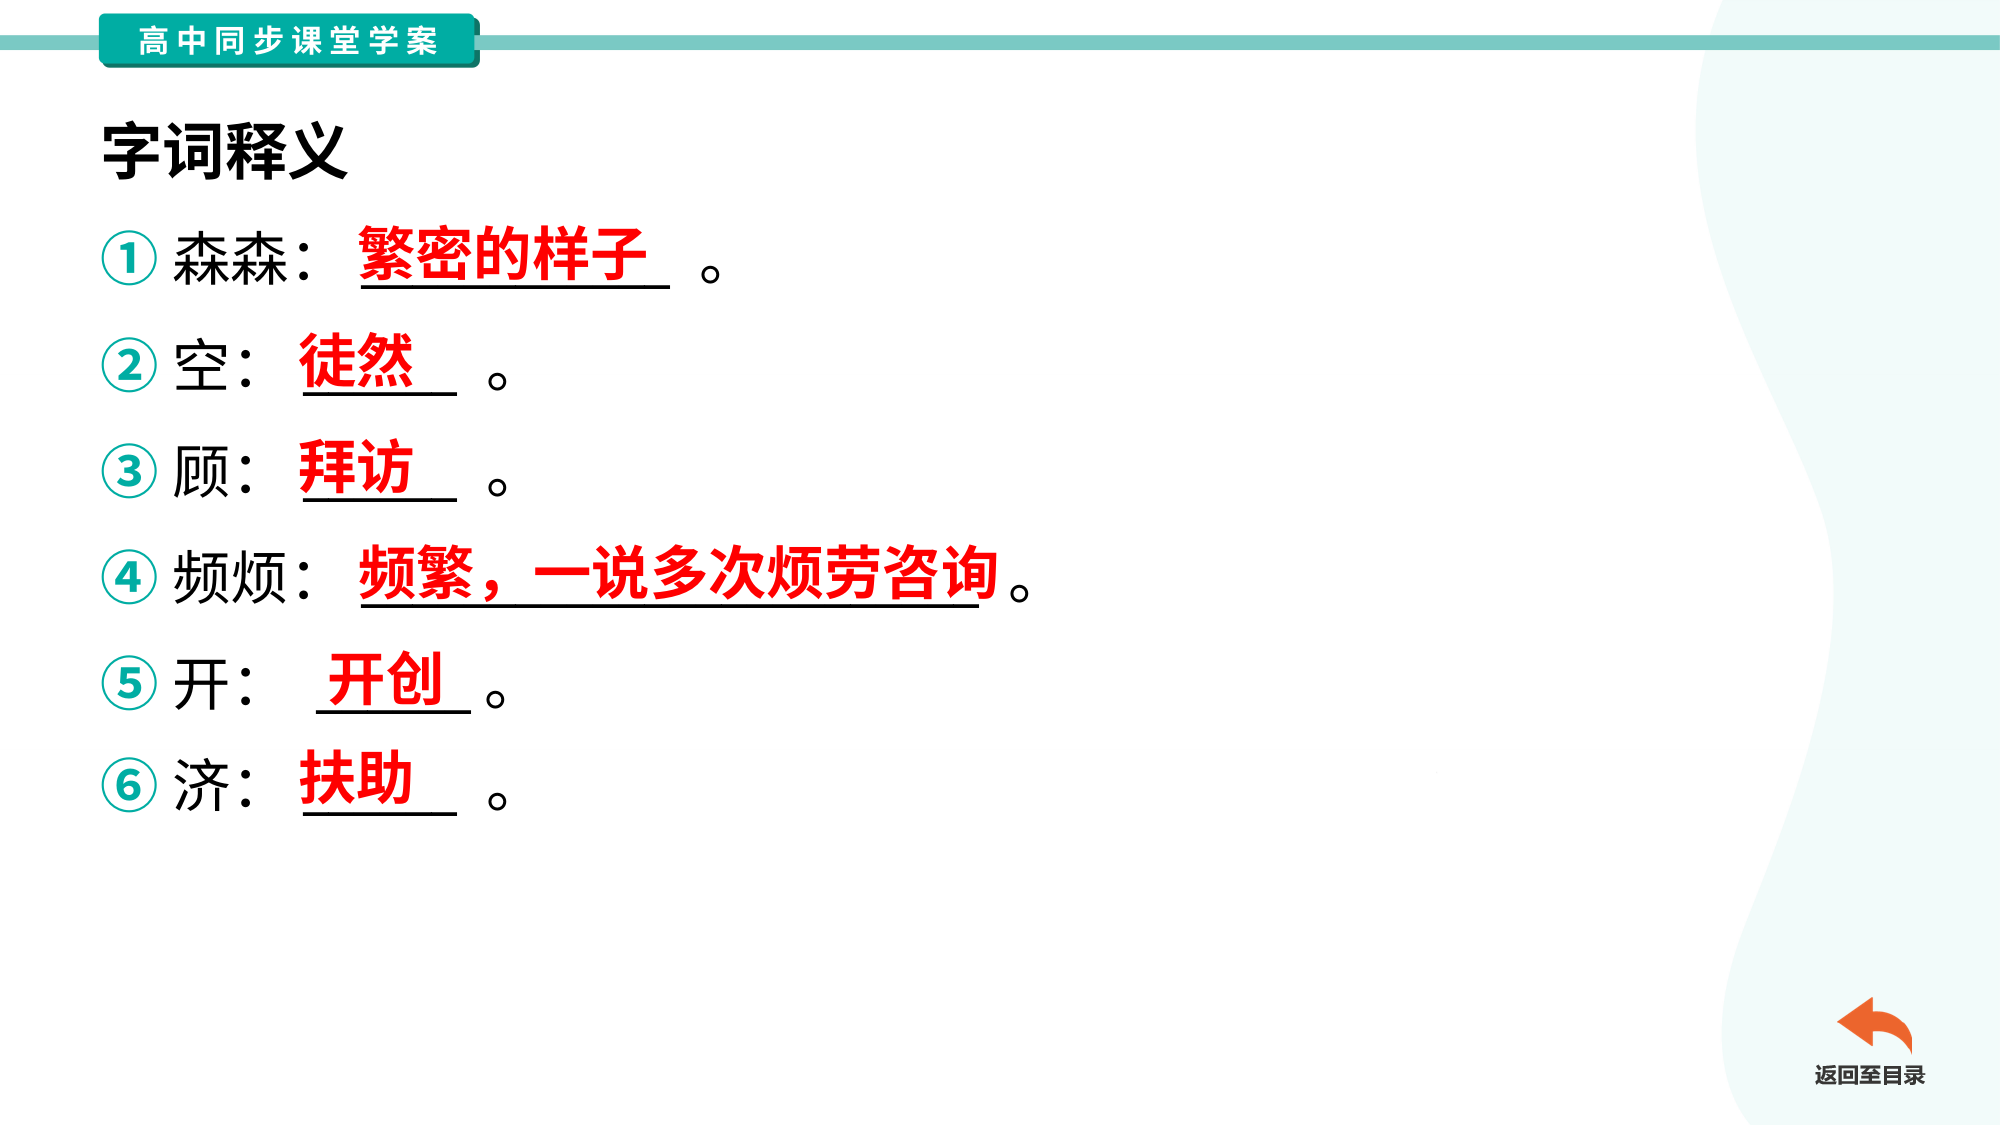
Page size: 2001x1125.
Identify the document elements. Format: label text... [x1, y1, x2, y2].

text_box 拜访 [277, 393, 437, 488]
text_box ①森森：____________ 。 ②空：______ 。 ③顾：______ 。 ④频烦：________________________ 。 ⑤开： ______。 ⑥济：______ 。 [100, 186, 1899, 809]
text_box 开创 [306, 606, 466, 701]
text_box 扶助 [277, 708, 437, 800]
text_box 繁密的样子 [335, 181, 671, 276]
text_box 字词释义 [100, 76, 1899, 186]
picture [0, 0, 2000, 1125]
text_box 徒然 [277, 287, 437, 382]
text_box 频繁，一说多次烦劳咨询 [335, 499, 1023, 594]
